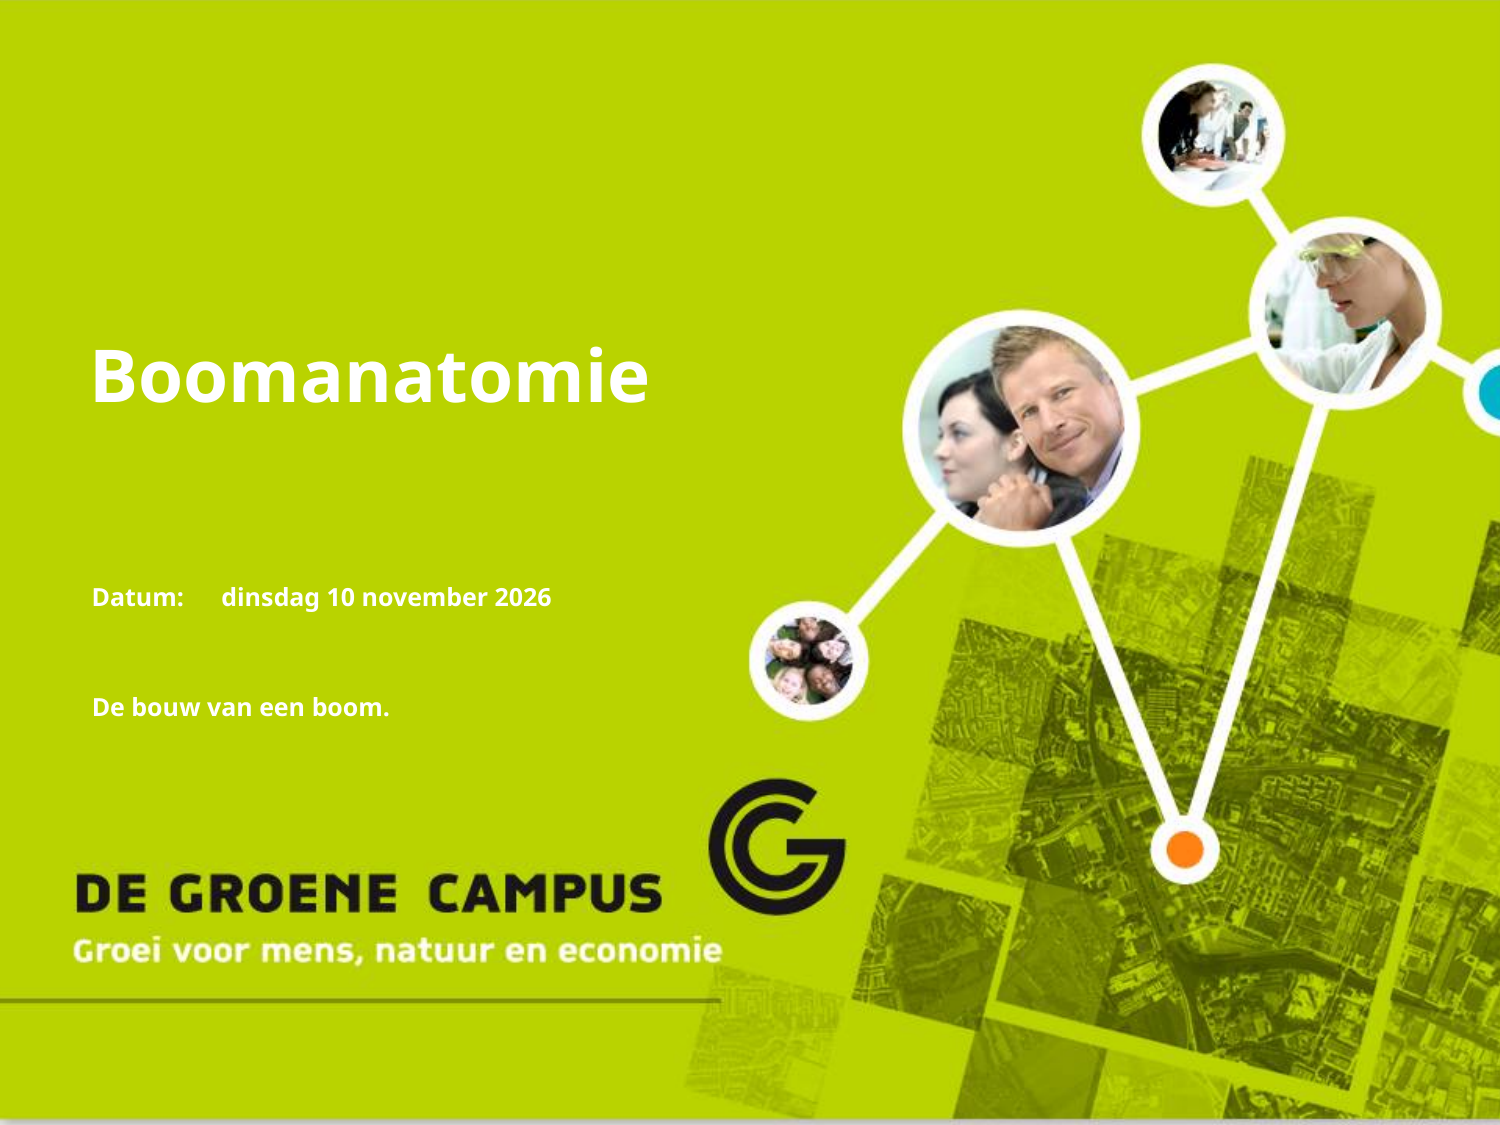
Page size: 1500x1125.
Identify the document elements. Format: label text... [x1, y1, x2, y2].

slide_number woensdag 9 maart 2016 [206, 574, 762, 645]
title Boomanatomie [74, 184, 762, 563]
picture [0, 0, 1500, 1125]
subtitle De bouw van een boom. [76, 660, 762, 752]
